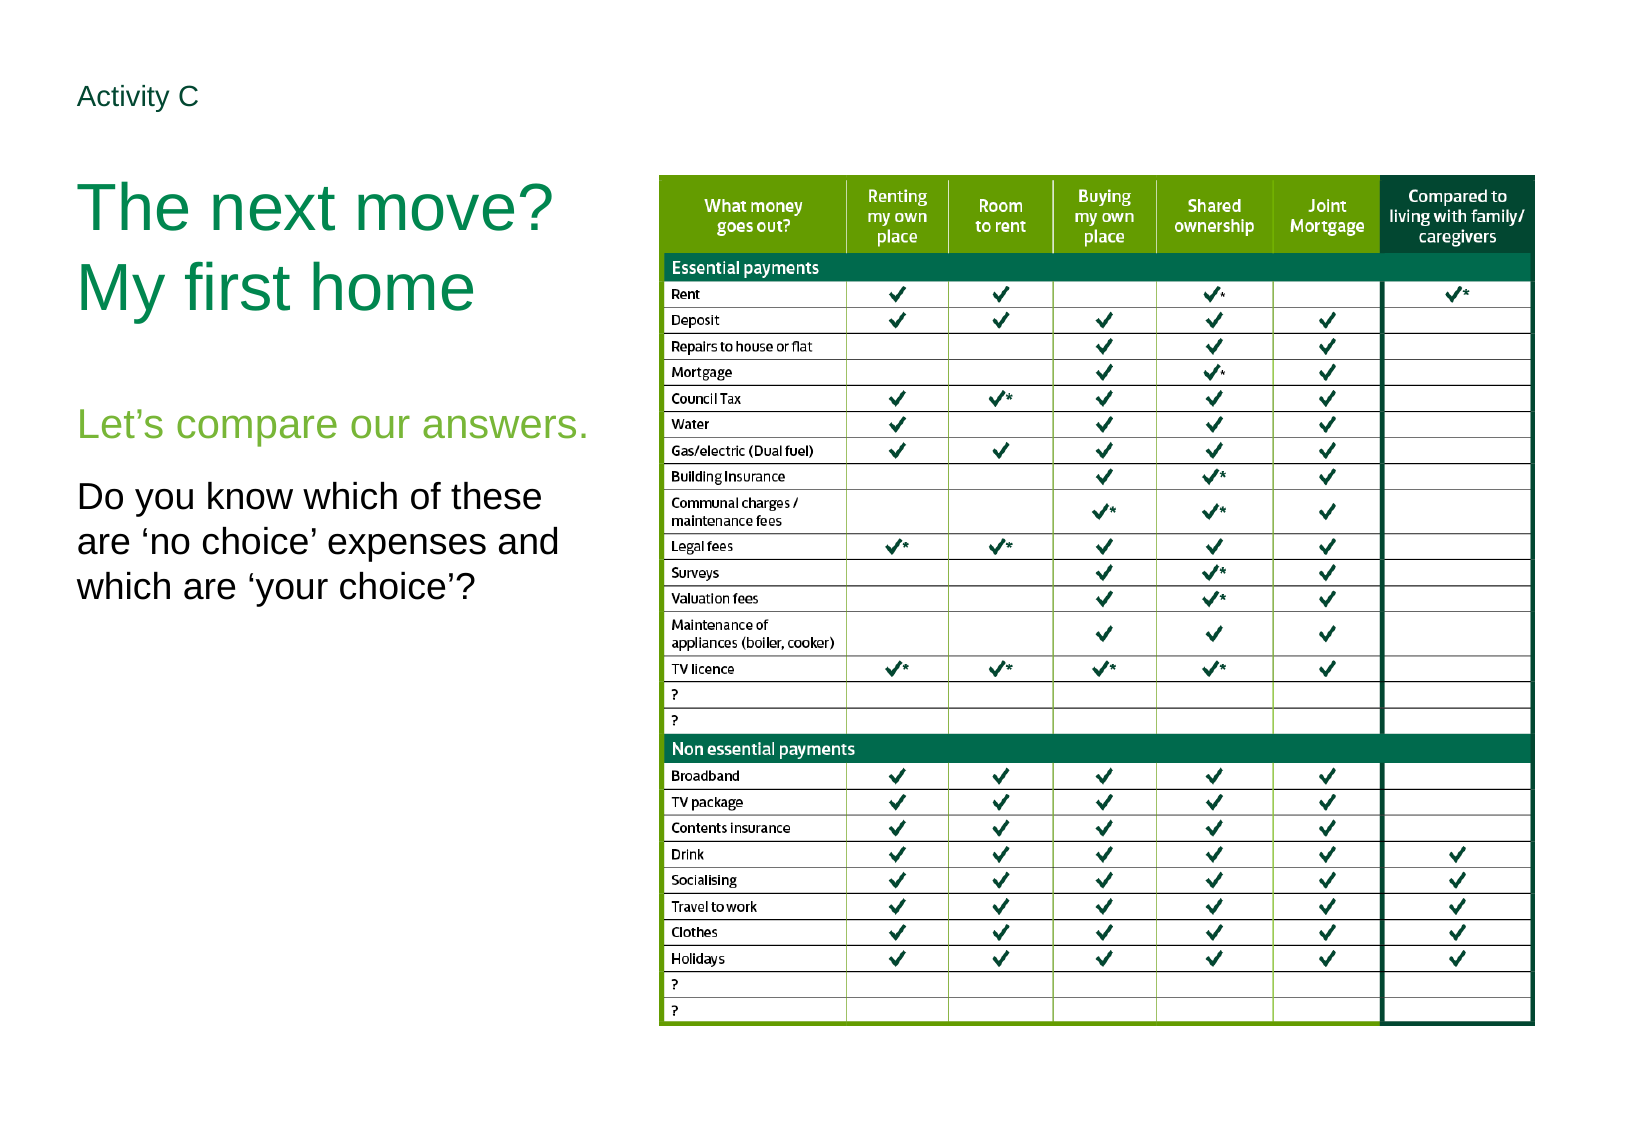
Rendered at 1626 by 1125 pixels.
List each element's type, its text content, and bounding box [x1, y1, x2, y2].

picture [659, 172, 1535, 1030]
title Activity C The next move? My first home [76, 76, 564, 348]
text_box Let’s compare our answers. Do you know which of these are ‘no choice’ expenses and which are ‘your choice’? [76, 396, 602, 700]
